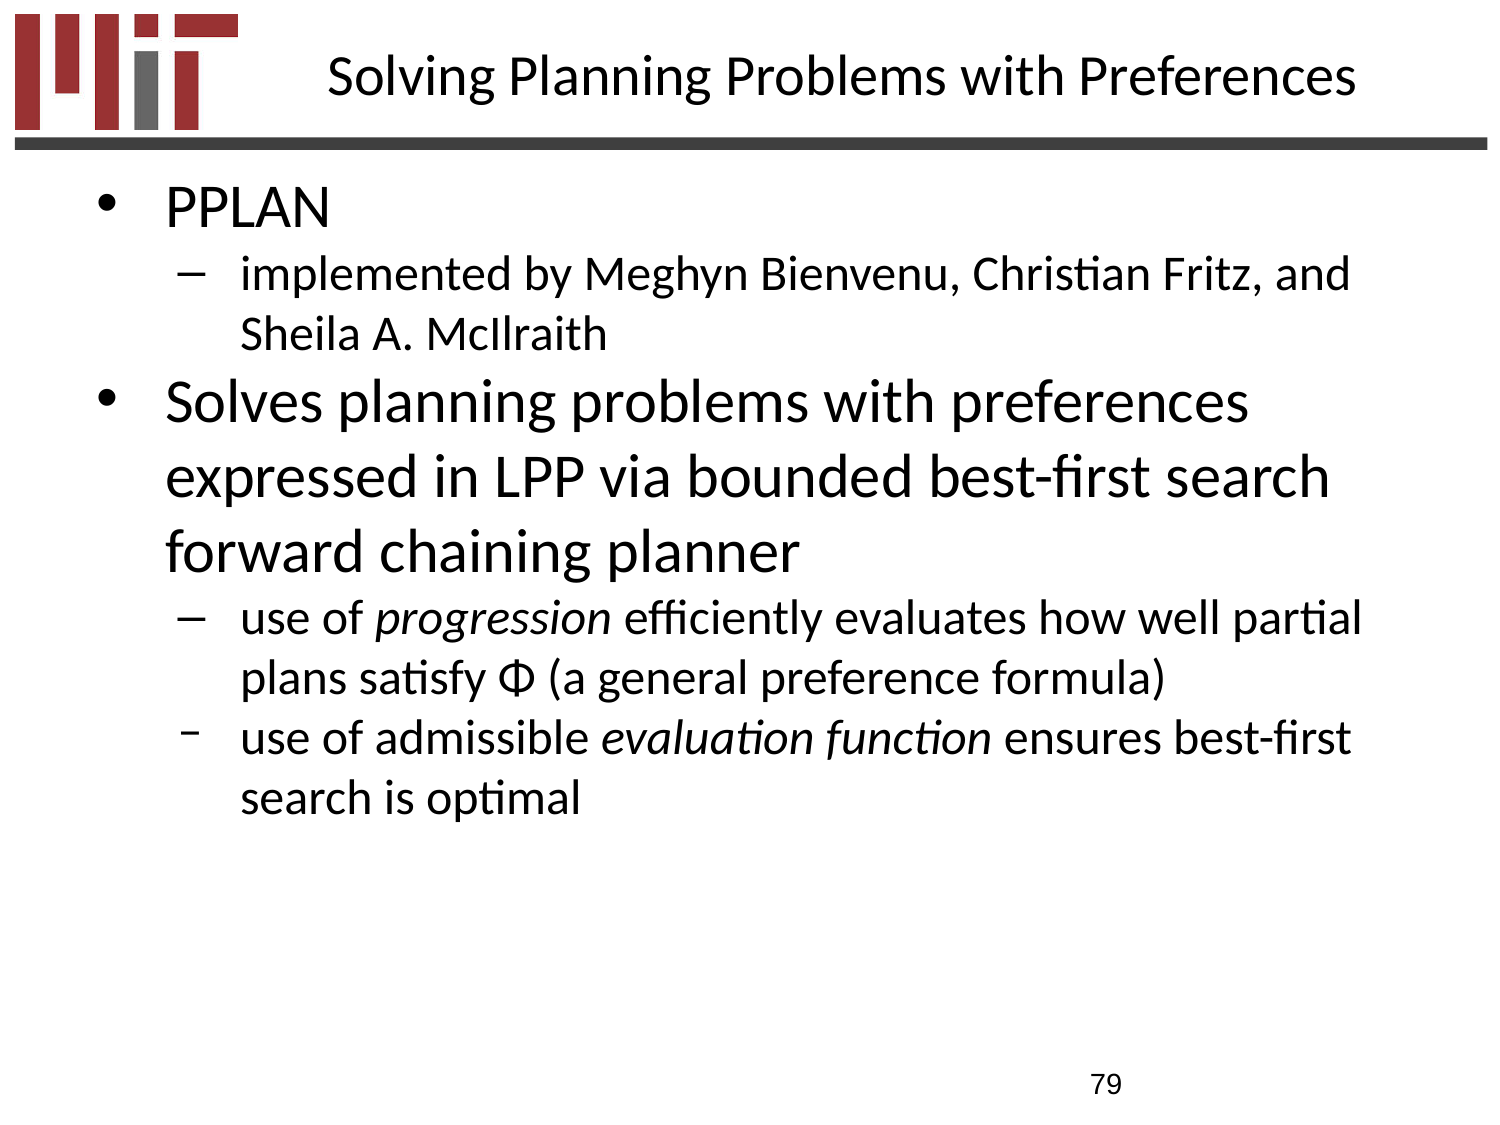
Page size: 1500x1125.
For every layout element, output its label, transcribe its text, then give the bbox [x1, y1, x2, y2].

picture [15, 14, 238, 130]
list PPLAN implemented by Meghyn Bienvenu, Christian Fritz, and Sheila A. McIlraith Solves planning problems with preferences expressed in LPP via bounded best-first search forward chaining planner use of progression efficiently evaluates how well partial plans satisfy Φ (a general preference formula) use of admissible evaluation function ensures best-first search is optimal [75, 149, 1425, 1037]
title Solving Planning Problems with Preferences [237, 15, 1425, 130]
slide_number 79 [1074, 1052, 1425, 1113]
